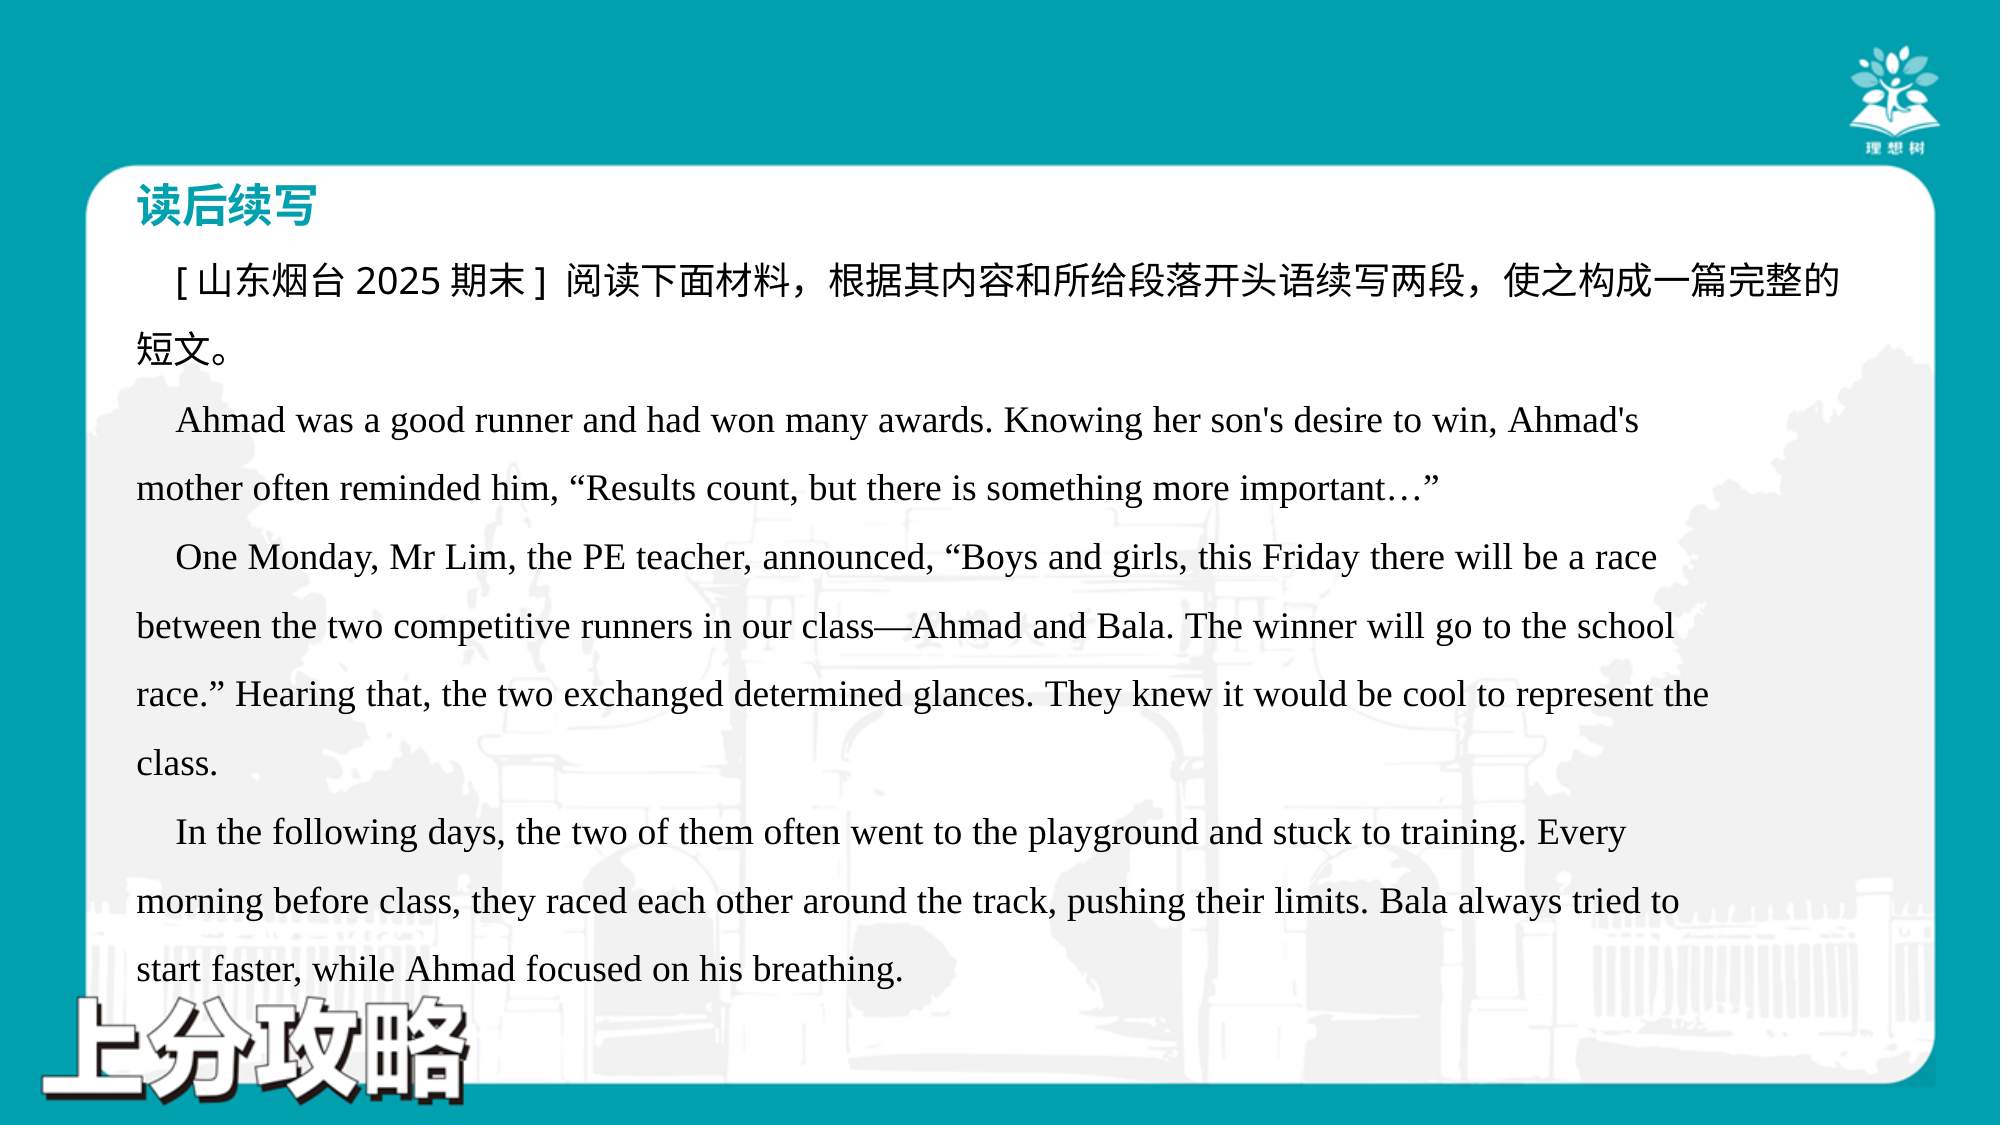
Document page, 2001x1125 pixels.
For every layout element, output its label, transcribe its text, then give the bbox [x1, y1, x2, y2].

text_box [山东烟台2025期末] 阅读下面材料，根据其内容和所给段落开头语续写两段，使之构成一篇完整的 短文。 Ahmad was a good runner and had won many awards. Knowing her son's desire to win, Ahmad's mother often reminded him, “Results count, but there is something more important…” One Monday, Mr Lim, the PE teacher, announced, “Boys and girls, this Friday there will be a race between the two competitive runners in our class—Ahmad and Bala. The winner will go to the school race.” Hearing that, the two exchanged determined glances. They knew it would be cool to represent the class. In the following days, the two of them often went to the playground and stuck to training. Every morning before class, they raced each other around the track, pushing their limits. Bala always tried to start faster, while Ahmad focused on his breathing. [136, 233, 1865, 921]
text_box 读后续写 [136, 176, 1865, 232]
picture [0, 0, 2000, 1125]
